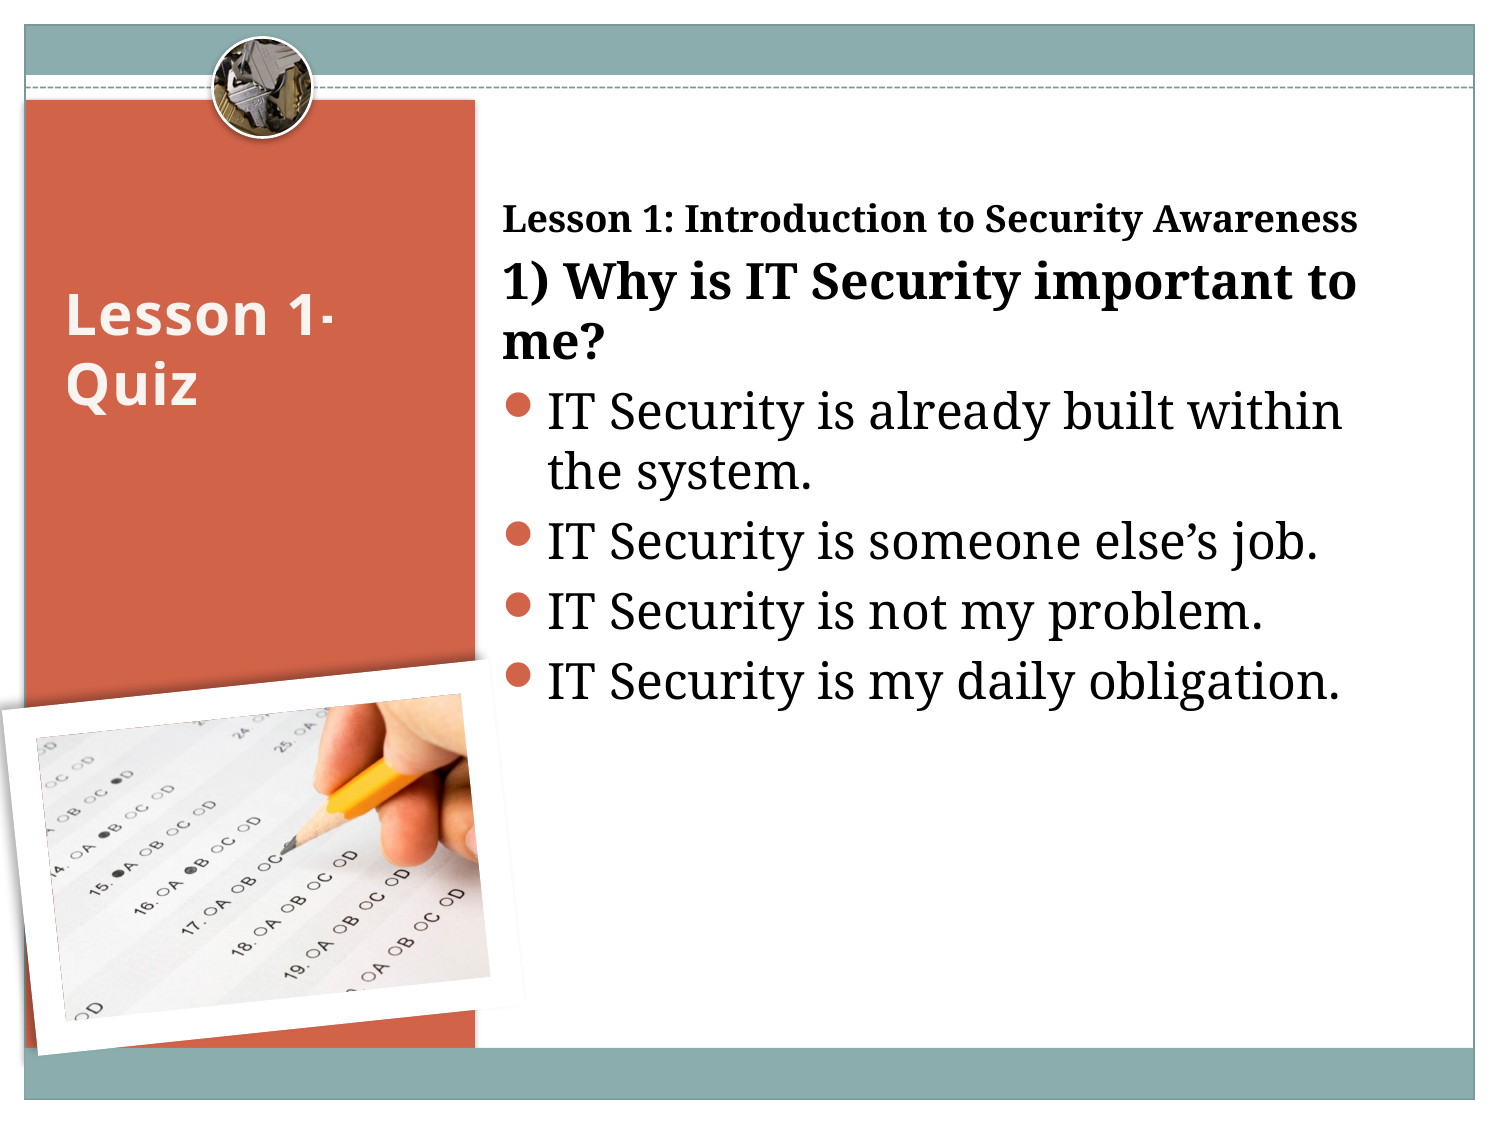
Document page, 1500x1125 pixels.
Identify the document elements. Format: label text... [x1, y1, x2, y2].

picture [37, 694, 490, 1021]
title Lesson 1- Quiz [50, 174, 463, 425]
list Lesson 1: Introduction to Security Awareness 1) Why is IT Security important to me? IT Security is already built within the system. IT Security is someone else’s job. IT Security is not my problem. IT Security is my daily obligation. [487, 112, 1438, 1000]
picture [214, 39, 311, 136]
